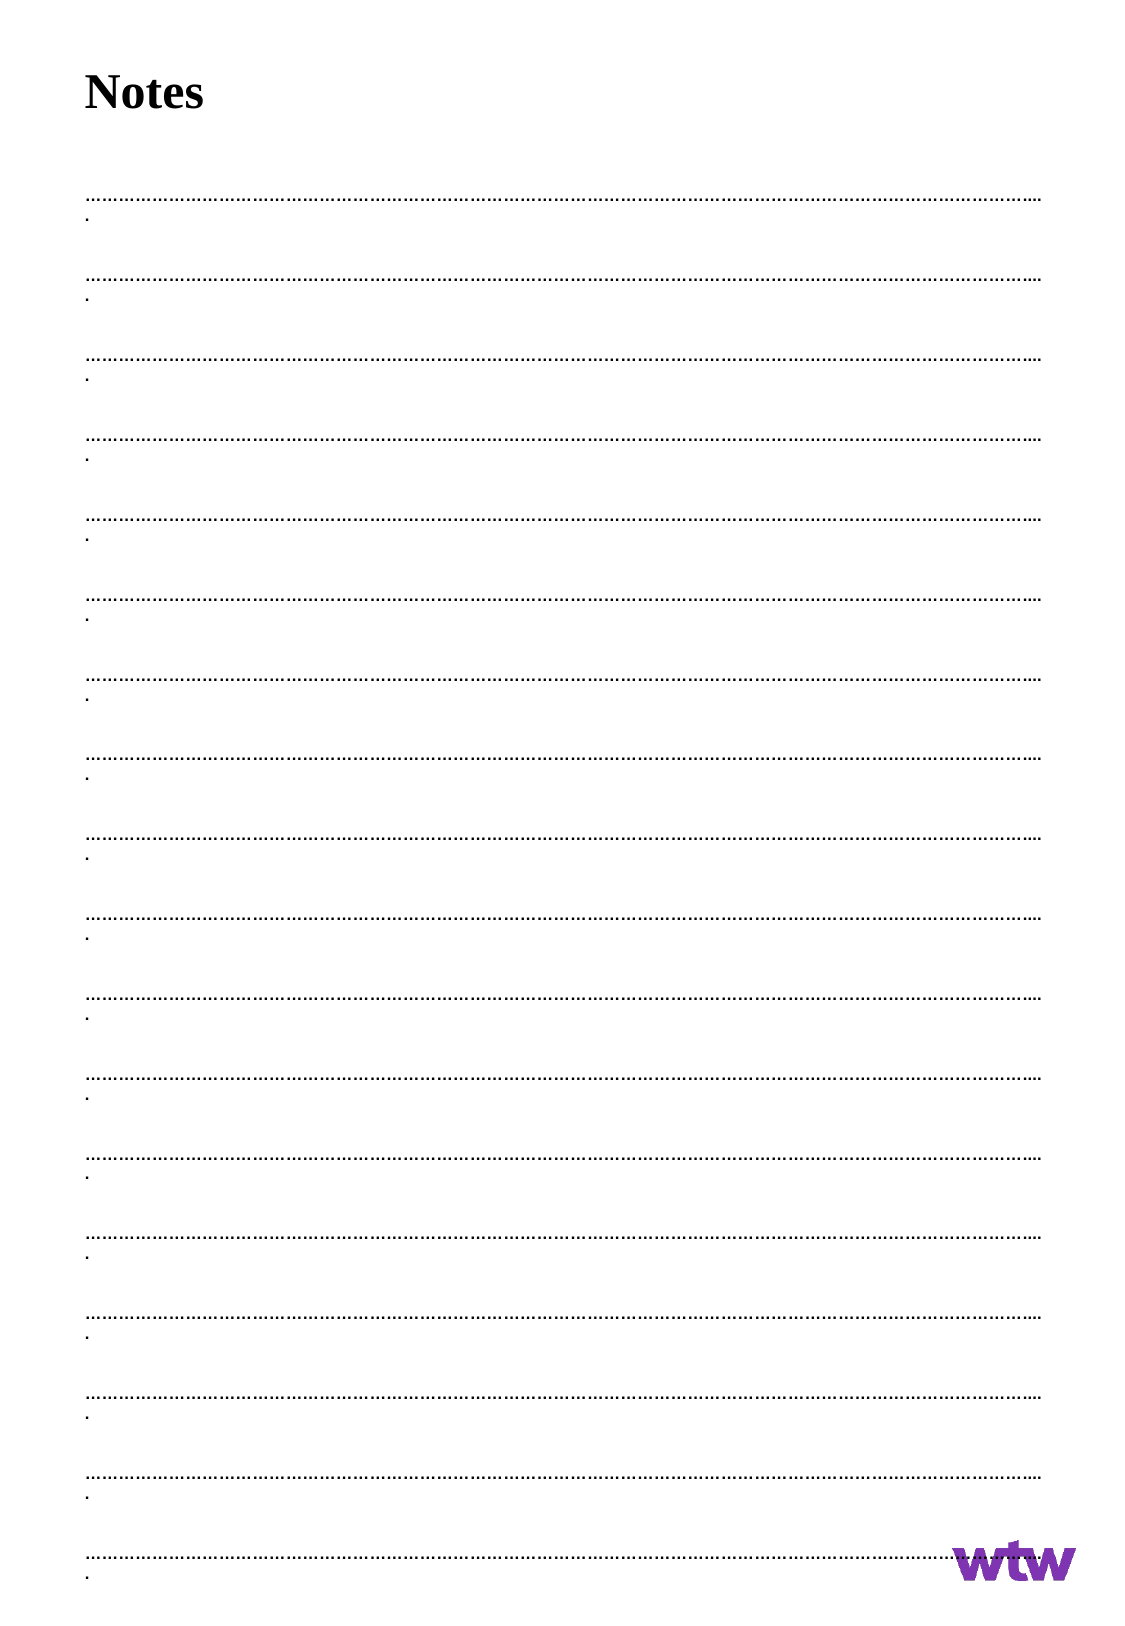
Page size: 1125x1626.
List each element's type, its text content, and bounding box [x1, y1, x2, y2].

picture [952, 1540, 1076, 1581]
text_box ……………………………………………………………………………………………………………………………………………………..... ……………………………………………………………………………………………………………………………………………………..... ……………………………………………………………………………………………………………………………………………………..... ……………………………………………………………………………………………………………………………………………………..... ……………………………………………………………………………………………………………………………………………………..... ……………………………………………………………………………………………………………………………………………………..... ……………………………………………………………………………………………………………………………………………………..... ……………………………………………………………………………………………………………………………………………………..... ……………………………………………………………………………………………………………………………………………………..... ……………………………………………………………………………………………………………………………………………………..... ……………………………………………………………………………………………………………………………………………………..... ……………………………………………………………………………………………………………………………………………………..... ……………………………………………………………………………………………………………………………………………………..... ……………………………………………………………………………………………………………………………………………………..... ……………………………………………………………………………………………………………………………………………………..... ……………………………………………………………………………………………………………………………………………………..... ……………………………………………………………………………………………………………………………………………………..... ……………………………………………………………………………………………………………………………………………………..... ……………………………………………………………………………………………………………………………………………………..... ……………………………………………………………………………………………………………………………………………………..... ……………………………………………………………………………………………………………………………………………………..... ……………………………………………………………………………………………………………………………………………………..... ……………………………………………………………………………………………………………………………………………………..... [70, 177, 1059, 1625]
text_box Notes [70, 0, 1047, 177]
